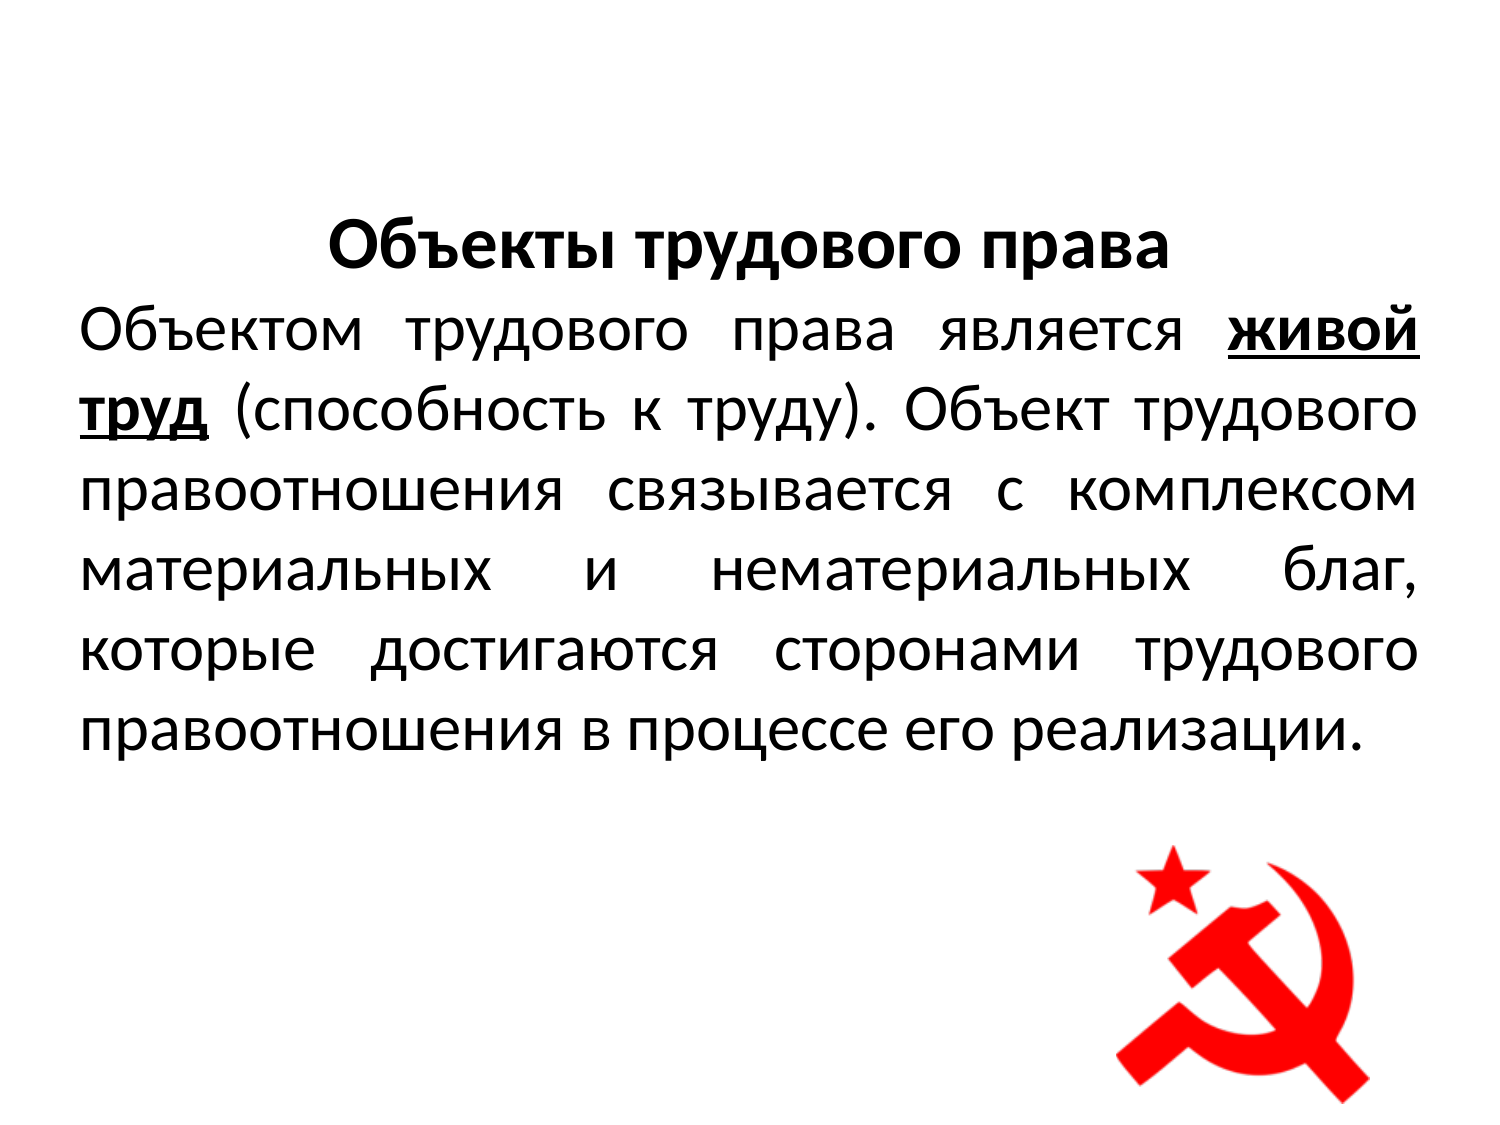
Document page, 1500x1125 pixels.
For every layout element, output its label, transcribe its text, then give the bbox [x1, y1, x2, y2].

picture [1115, 845, 1370, 1104]
text_box Объекты трудового права Объектом трудового права является живой труд (способность к труду). Объект трудового правоотношения связывается с комплексом материальных и нематериальных благ, которые достигаются сторонами трудового правоотношения в процессе его реализации. [64, 186, 1436, 771]
